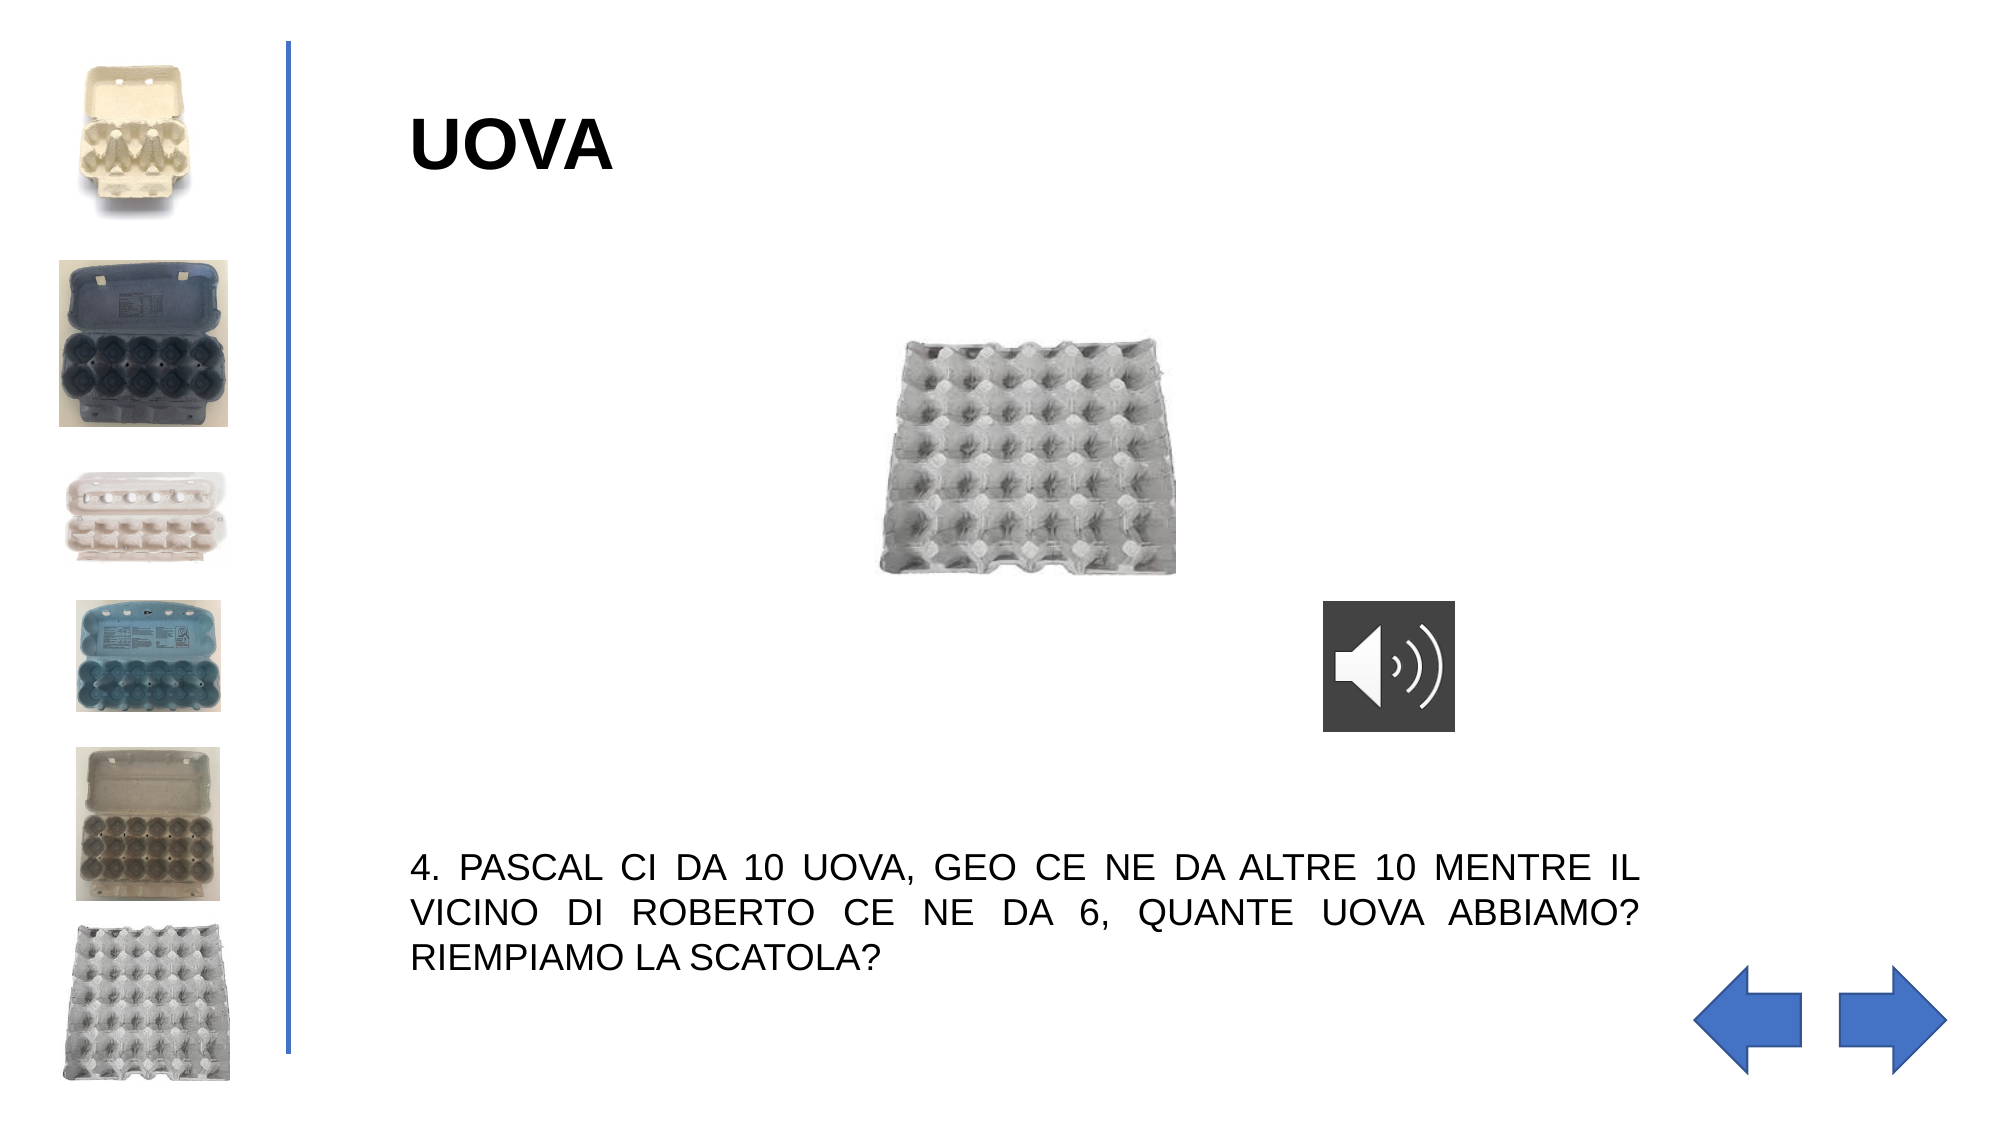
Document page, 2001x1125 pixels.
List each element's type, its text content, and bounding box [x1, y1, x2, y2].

text_box 4. PASCAL CI DA 10 UOVA, GEO CE NE DA ALTRE 10 MENTRE IL VICINO DI ROBERTO CE NE DA 6, QUANTE UOVA ABBIAMO? RIEMPIAMO LA SCATOLA? [395, 835, 1656, 986]
picture [875, 329, 1176, 592]
picture [60, 917, 230, 1092]
picture [70, 747, 225, 901]
text_box [1693, 964, 1802, 1076]
picture [64, 33, 206, 249]
picture [1322, 599, 1456, 734]
text_box [1838, 964, 1948, 1076]
text_box UOVA [394, 89, 631, 192]
picture [59, 260, 228, 428]
picture [76, 600, 221, 712]
picture [64, 472, 233, 565]
